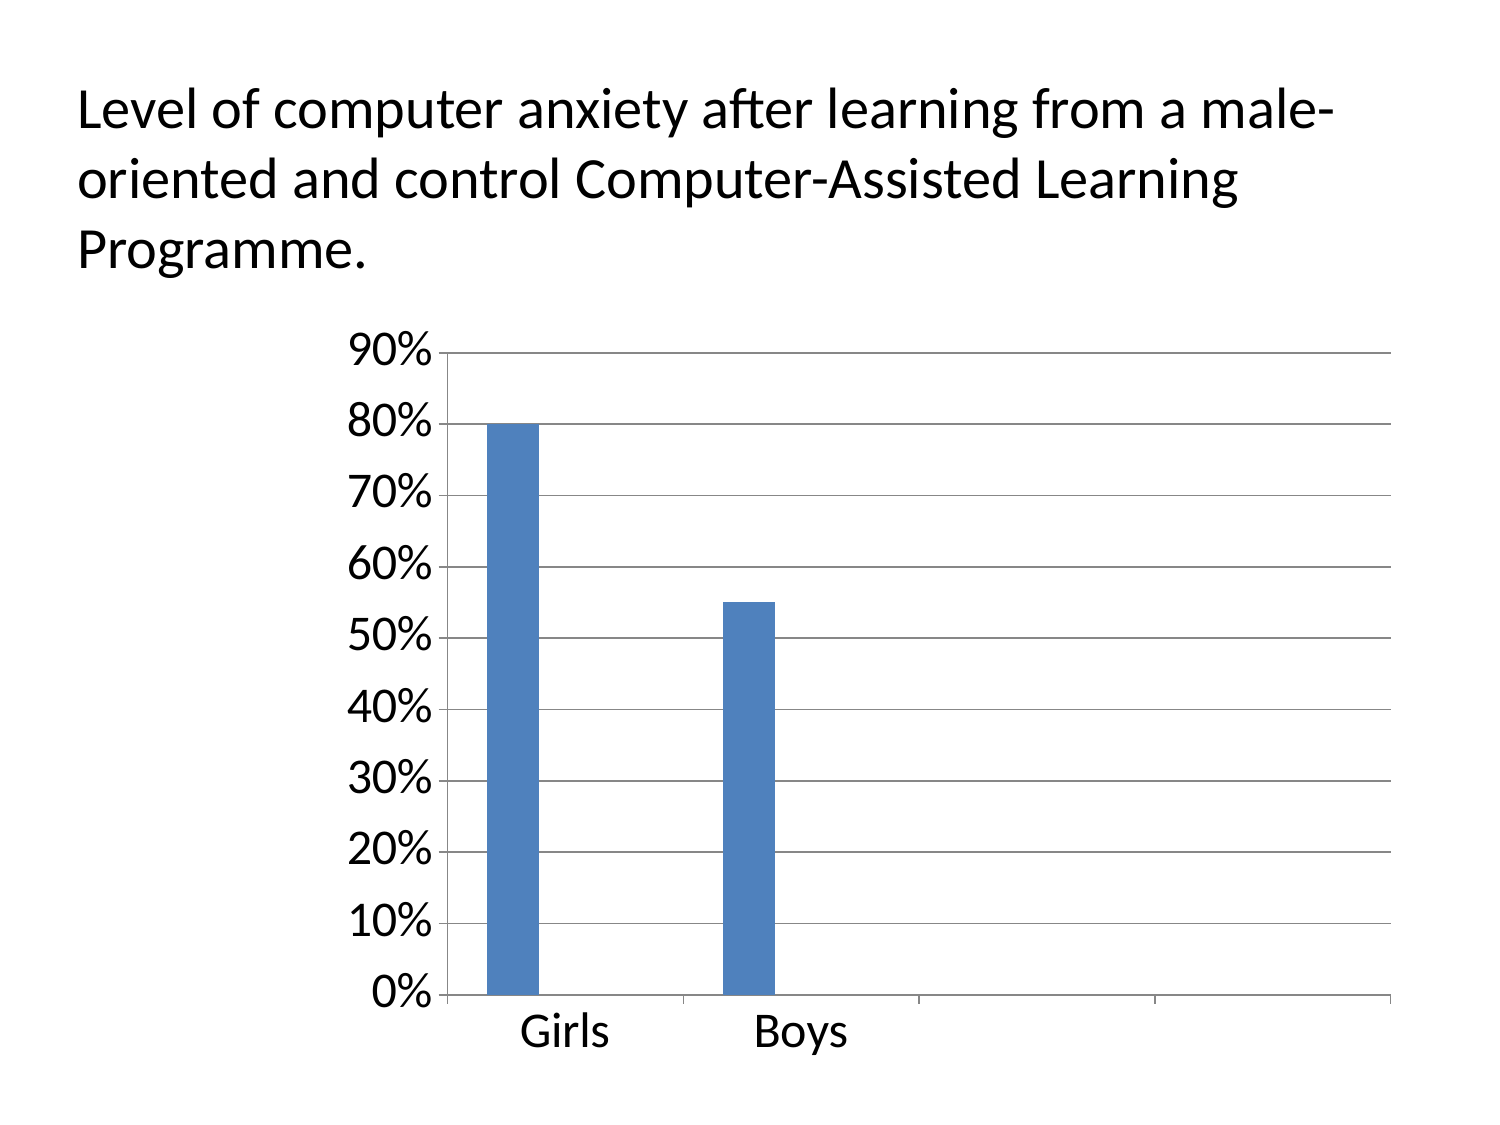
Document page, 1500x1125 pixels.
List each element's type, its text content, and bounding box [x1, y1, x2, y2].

chart [324, 312, 1413, 1076]
text_box Level of computer anxiety after learning from a male-oriented and control Computer-Assisted Learning Programme. [62, 62, 1438, 288]
